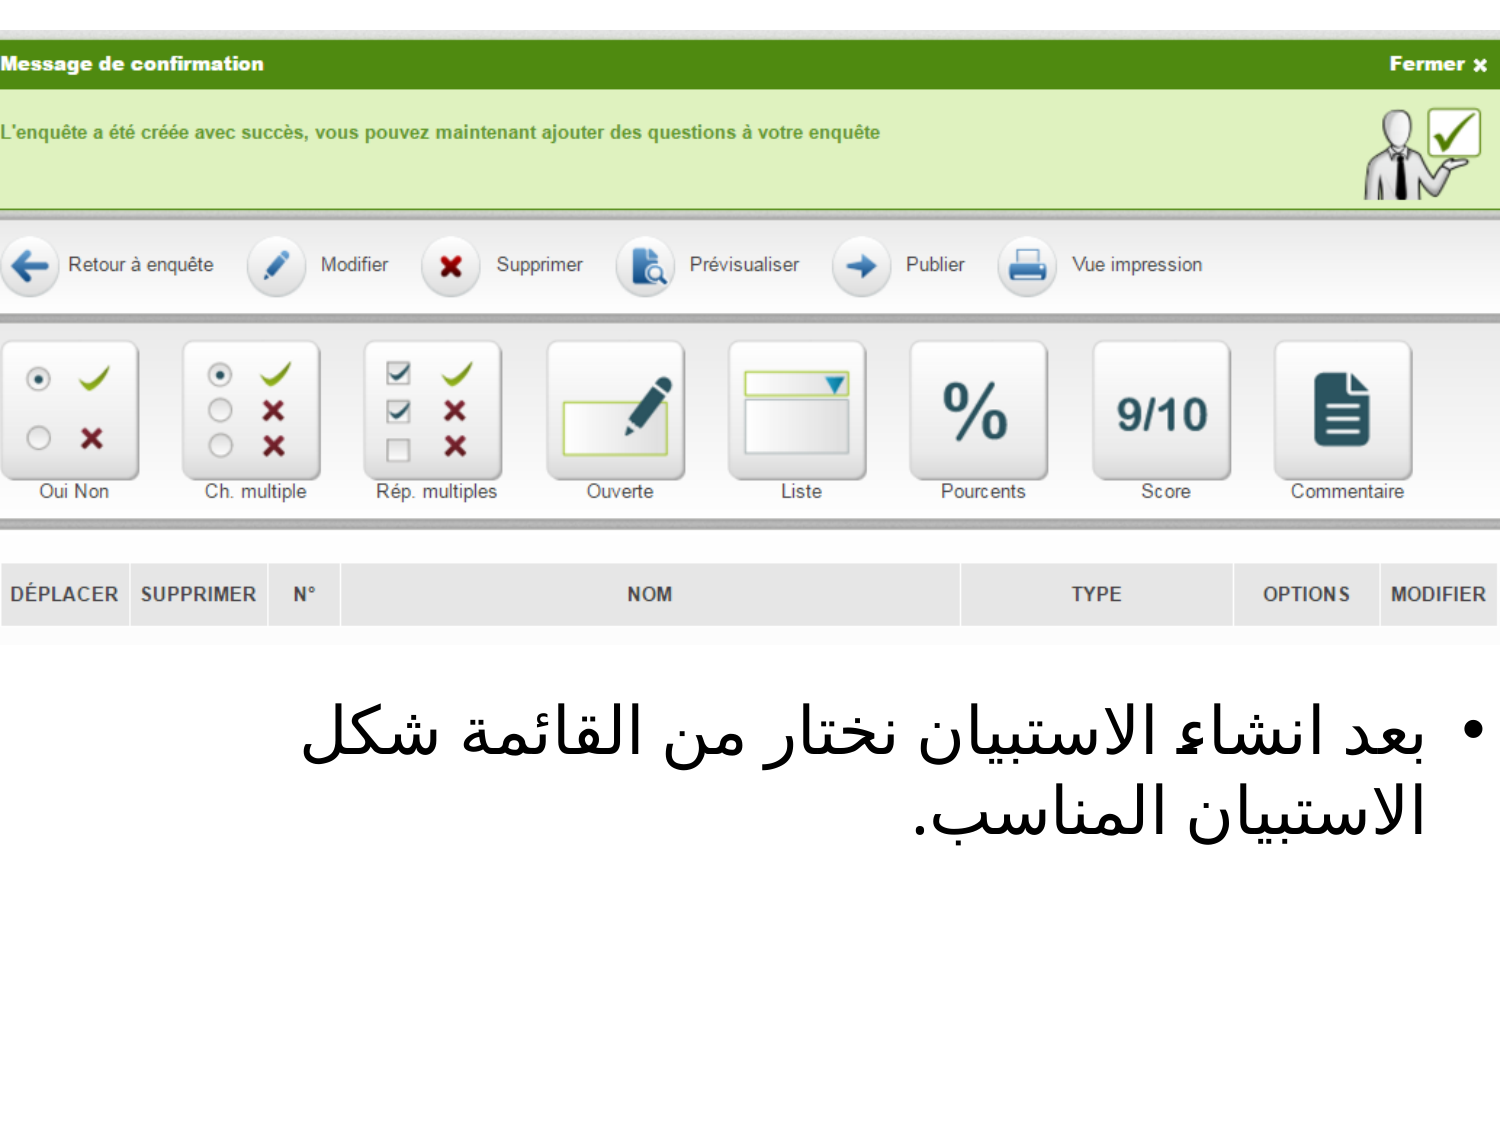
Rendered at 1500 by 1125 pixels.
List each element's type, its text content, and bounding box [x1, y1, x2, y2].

picture [0, 30, 1500, 646]
list بعد انشاء الاستبيان نختار من القائمة شكل الاستبيان المناسب. [29, 680, 1500, 1125]
